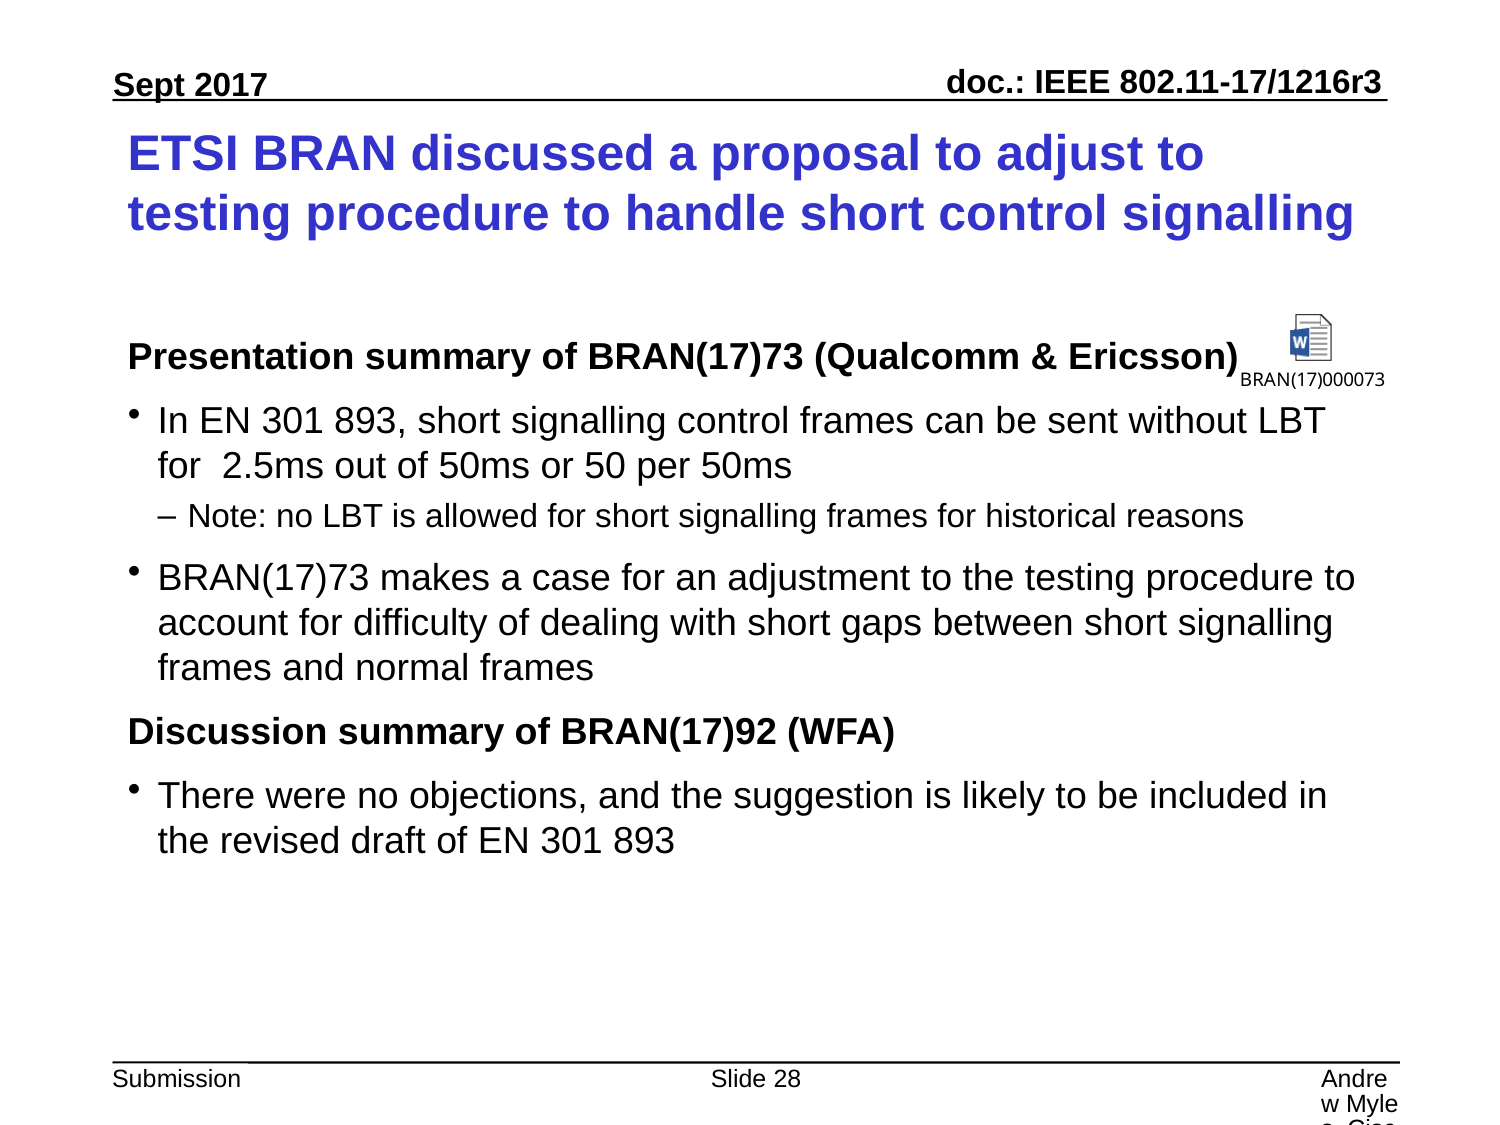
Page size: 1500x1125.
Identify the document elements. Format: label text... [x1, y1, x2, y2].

footer Andrew Myles, Cisco [1320, 1061, 1402, 1093]
list Presentation summary of BRAN(17)73 (Qualcomm & Ericsson) In EN 301 893, short signalling control frames can be sent without LBT for 2.5ms out of 50ms or 50 per 50ms Note: no LBT is allowed for short signalling frames for historical reasons BRAN(17)73 makes a case for an adjustment to the testing procedure to account for difficulty of dealing with short gaps between short signalling frames and normal frames Discussion summary of BRAN(17)92 (WFA) There were no objections, and the suggestion is likely to be included in the revised draft of EN 301 893 [112, 324, 1388, 1000]
slide_number Slide 28 [709, 1061, 803, 1093]
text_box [1237, 312, 1388, 445]
title ETSI BRAN discussed a proposal to adjust to testing procedure to handle short control signalling [112, 112, 1388, 288]
